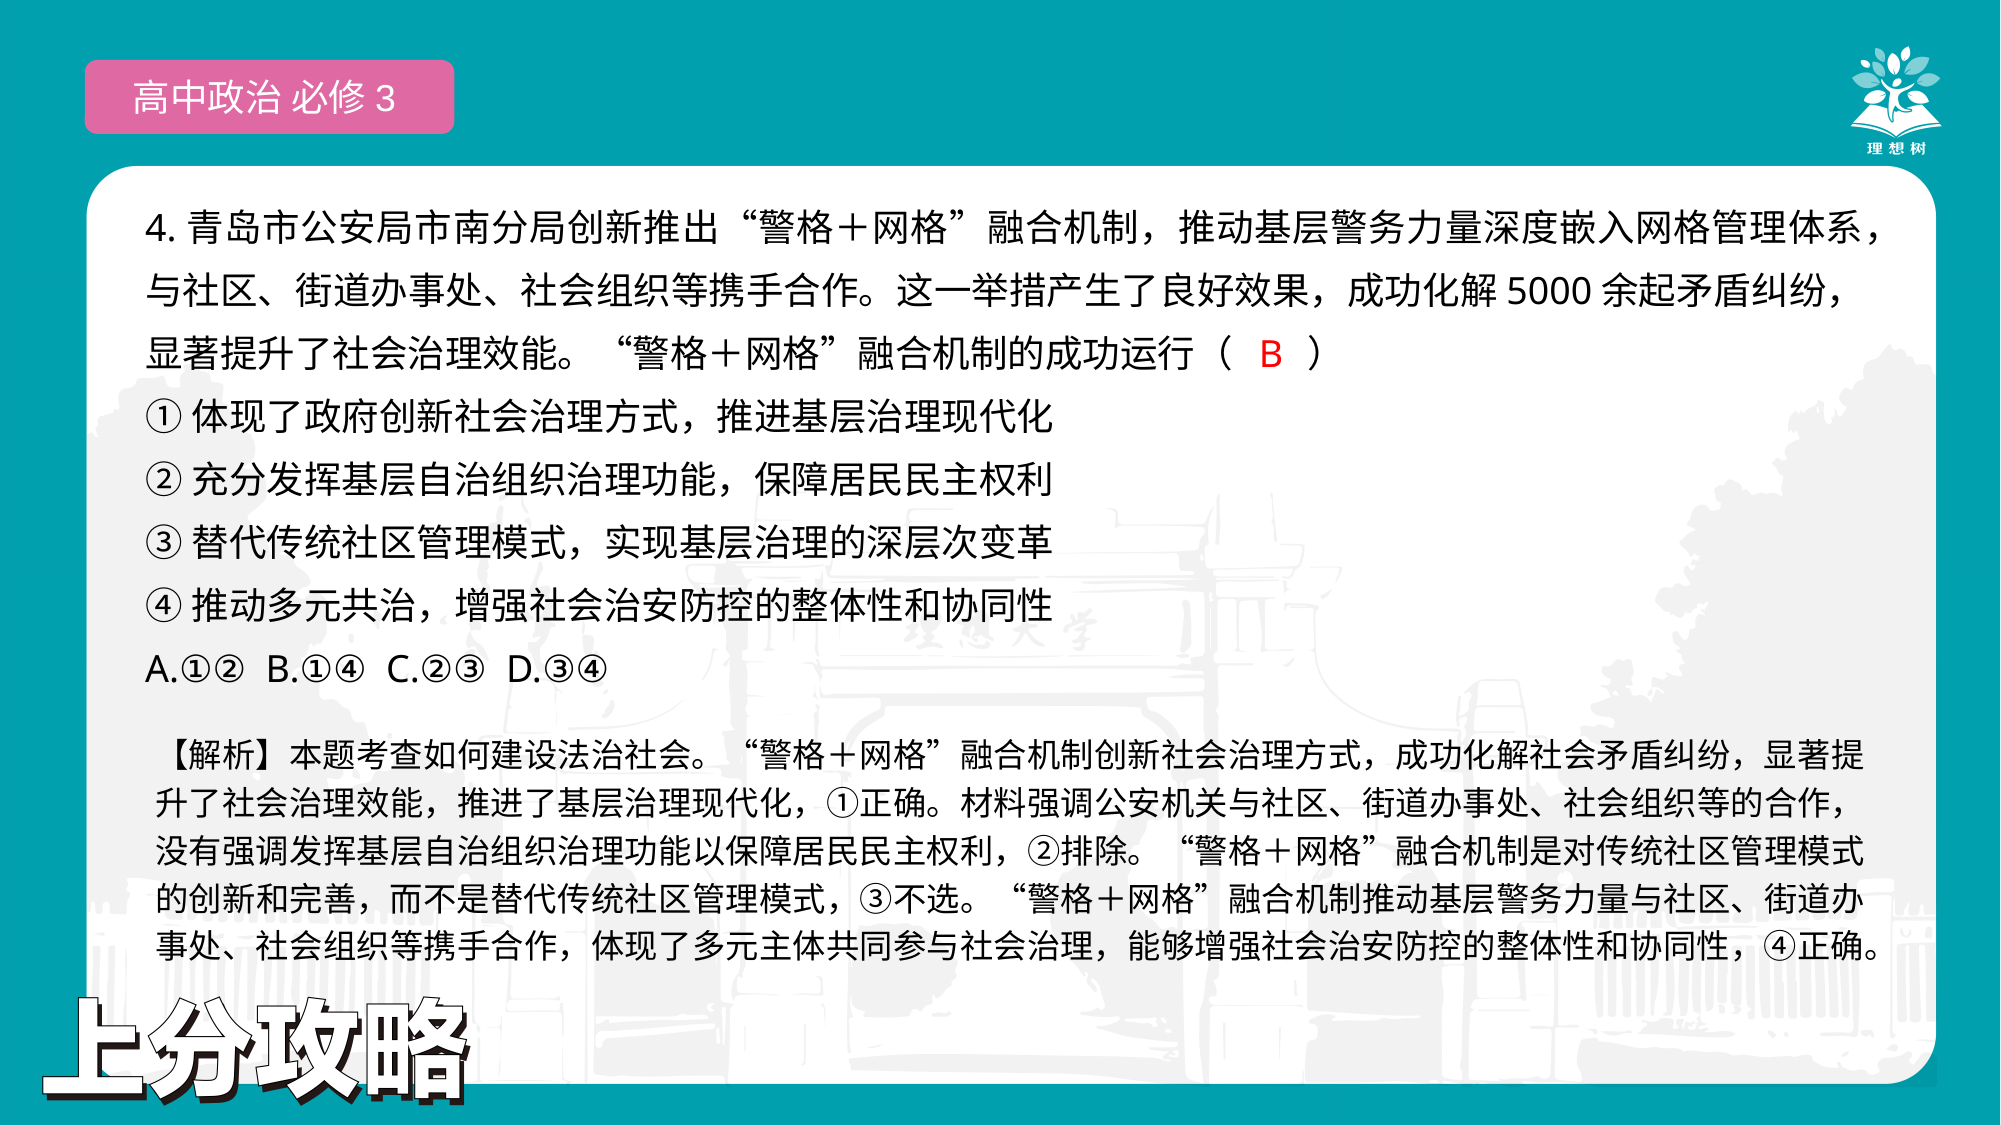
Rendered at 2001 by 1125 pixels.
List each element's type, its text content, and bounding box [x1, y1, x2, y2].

text_box B [1234, 300, 1352, 383]
text_box 4.青岛市公安局市南分局创新推出“警格＋网格”融合机制，推动基层警务力量深度嵌入网格管理体系，与社区、街道办事处、社会组织等携手合作。这一举措产生了良好效果，成功化解5000余起矛盾纠纷，显著提升了社会治理效能。“警格＋网格”融合机制的成功运行（ ） ①体现了政府创新社会治理方式，推进基层治理现代化 ②充分发挥基层自治组织治理功能，保障居民民主权利 ③替代传统社区管理模式，实现基层治理的深层次变革 ④推动多元共治，增强社会治安防控的整体性和协同性 A.①② B.①④ C.②③ D.③④ [130, 178, 1880, 698]
text_box 【解析】本题考查如何建设法治社会。“警格＋网格”融合机制创新社会治理方式，成功化解社会矛盾纠纷，显著提升了社会治理效能，推进了基层治理现代化，①正确。材料强调公安机关与社区、街道办事处、社会组织等的合作，没有强调发挥基层自治组织治理功能以保障居民民主权利，②排除。“警格＋网格”融合机制是对传统社区管理模式的创新和完善，而不是替代传统社区管理模式，③不选。“警格＋网格”融合机制推动基层警务力量与社区、街道办事处、社会组织等携手合作，体现了多元主体共同参与社会治理，能够增强社会治安防控的整体性和协同性，④正确。 [140, 718, 1880, 973]
picture [0, 0, 2001, 1125]
text_box 高中政治 必修3 [83, 58, 456, 135]
